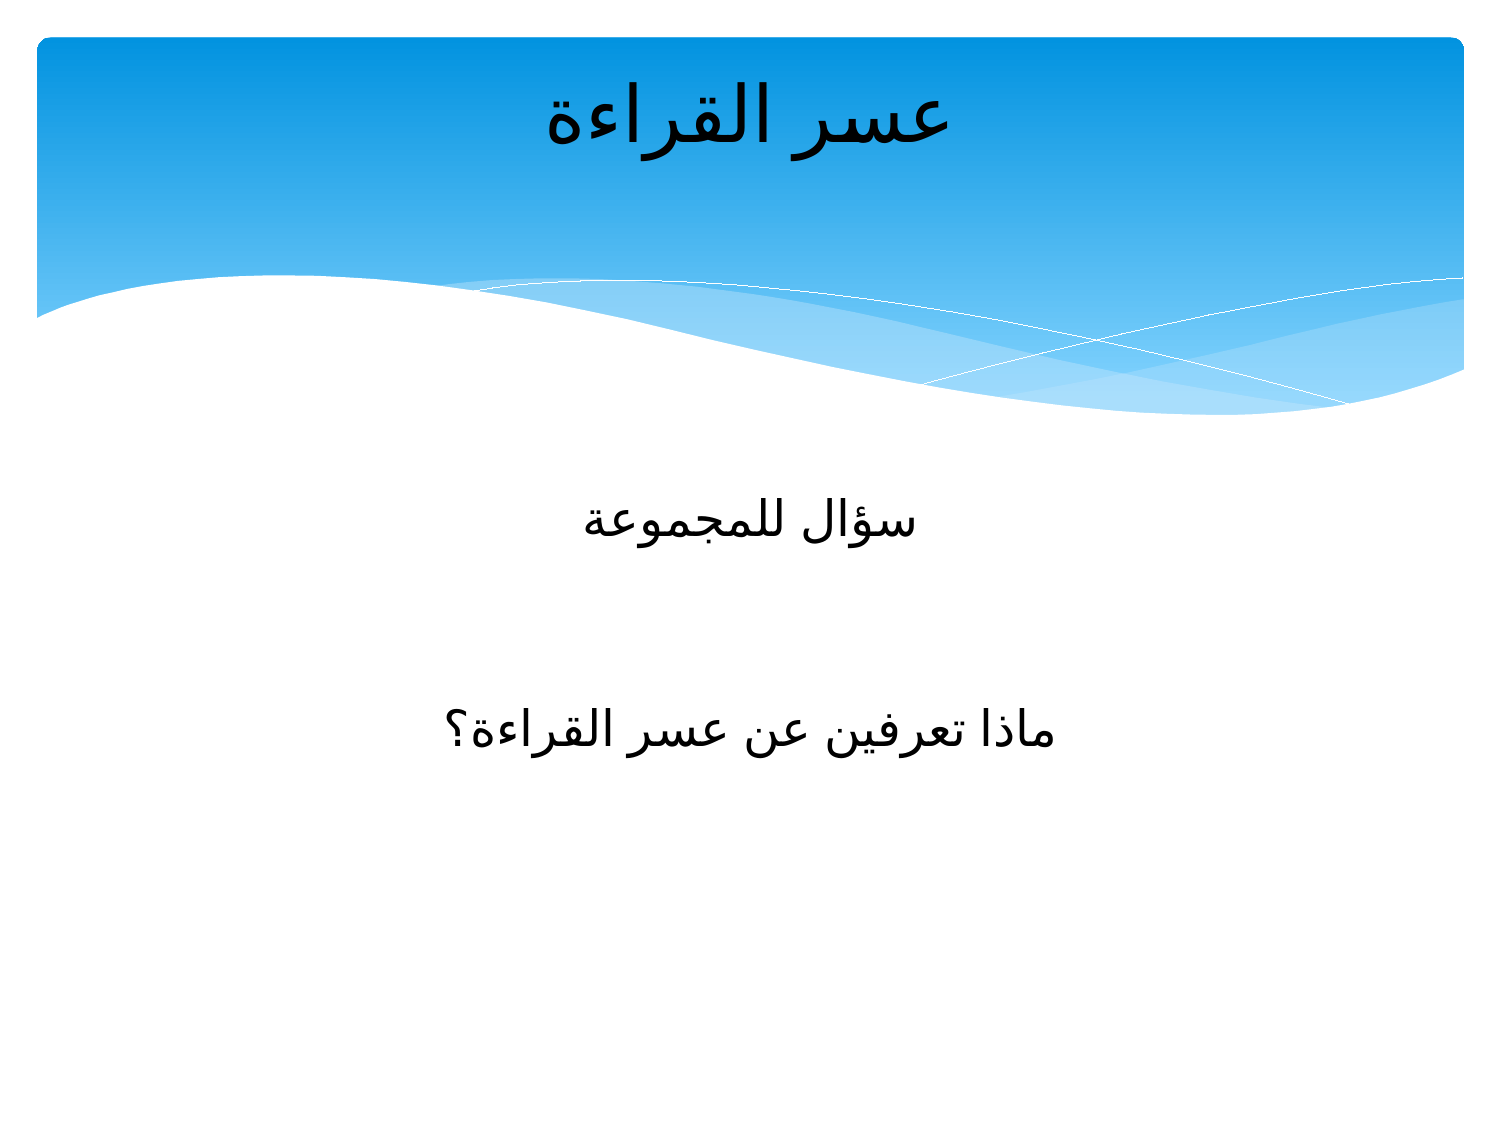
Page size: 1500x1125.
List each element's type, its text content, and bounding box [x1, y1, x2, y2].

title عسر القراءة [75, 55, 1425, 261]
list سؤال للمجموعة ماذا تعرفين عن عسر القراءة؟ [143, 408, 1359, 1059]
